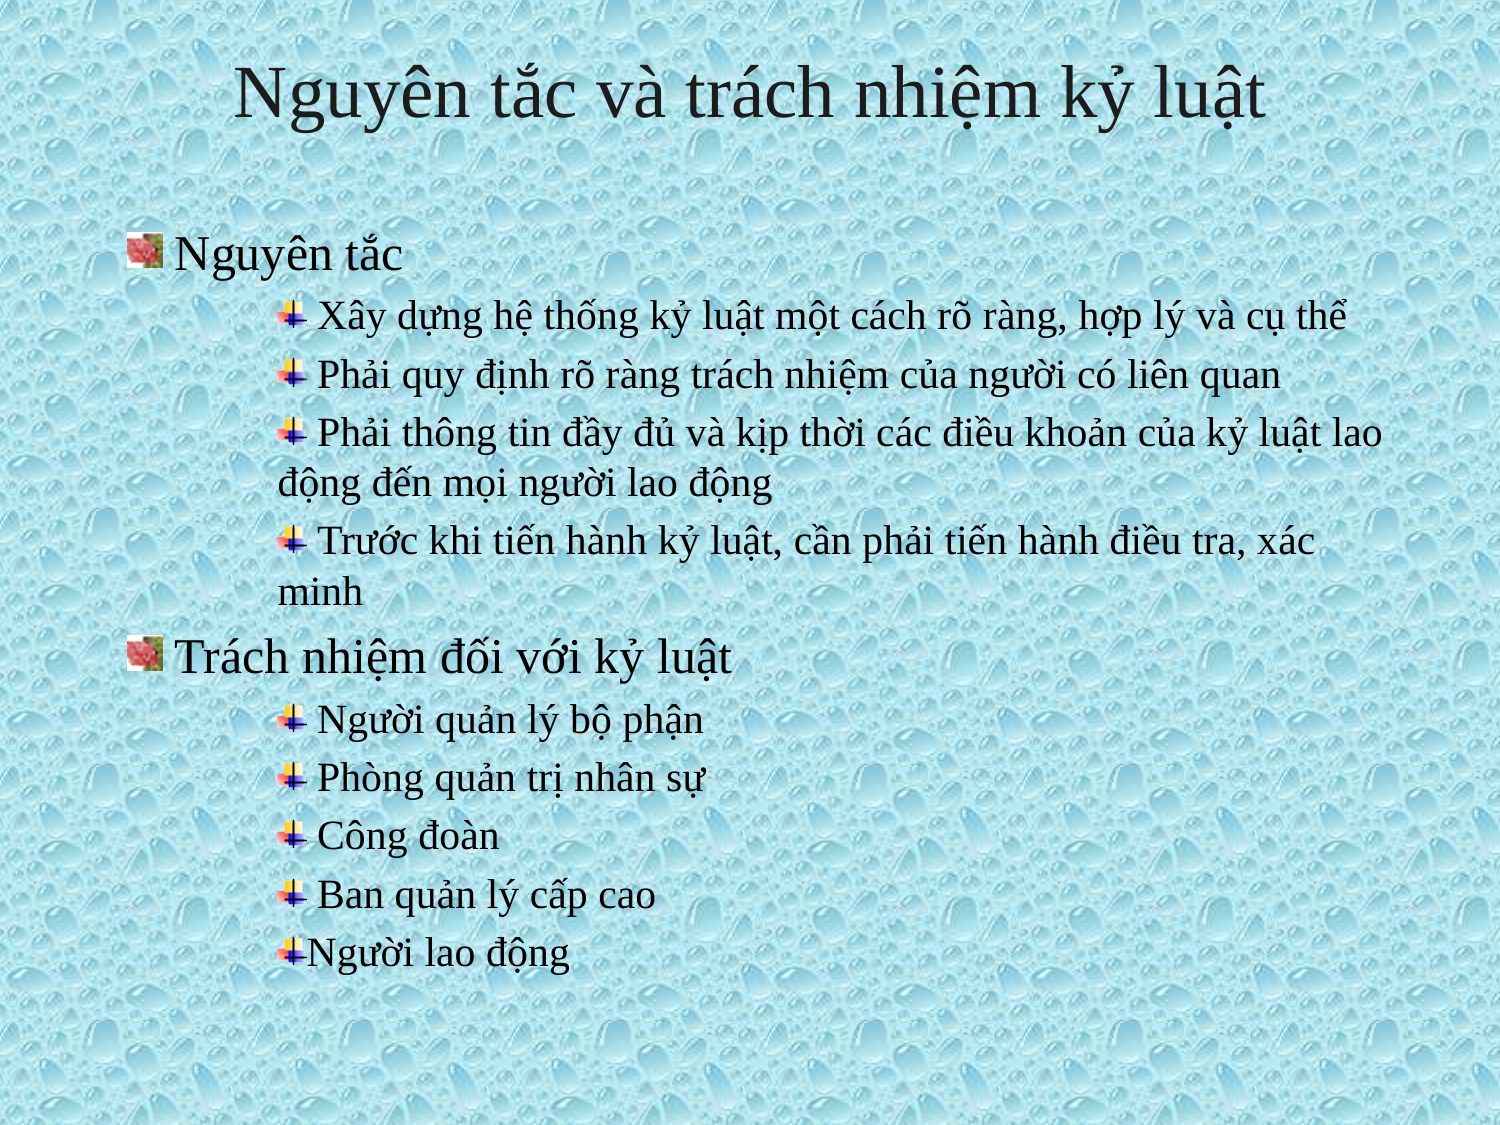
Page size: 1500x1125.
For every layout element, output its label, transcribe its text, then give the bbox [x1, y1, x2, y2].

picture [0, 0, 1500, 1125]
subtitle Nguyên tắc Xây dựng hệ thống kỷ luật một cách rõ ràng, hợp lý và cụ thể Phải quy định rõ ràng trách nhiệm của người có liên quan Phải thông tin đầy đủ và kịp thời các điều khoản của kỷ luật lao động đến mọi người lao động Trước khi tiến hành kỷ luật, cần phải tiến hành điều tra, xác minh Trách nhiệm đối với kỷ luật Người quản lý bộ phận Phòng quản trị nhân sự Công đoàn Ban quản lý cấp cao Người lao động [112, 212, 1401, 1051]
title Nguyên tắc và trách nhiệm kỷ luật [112, 0, 1388, 176]
